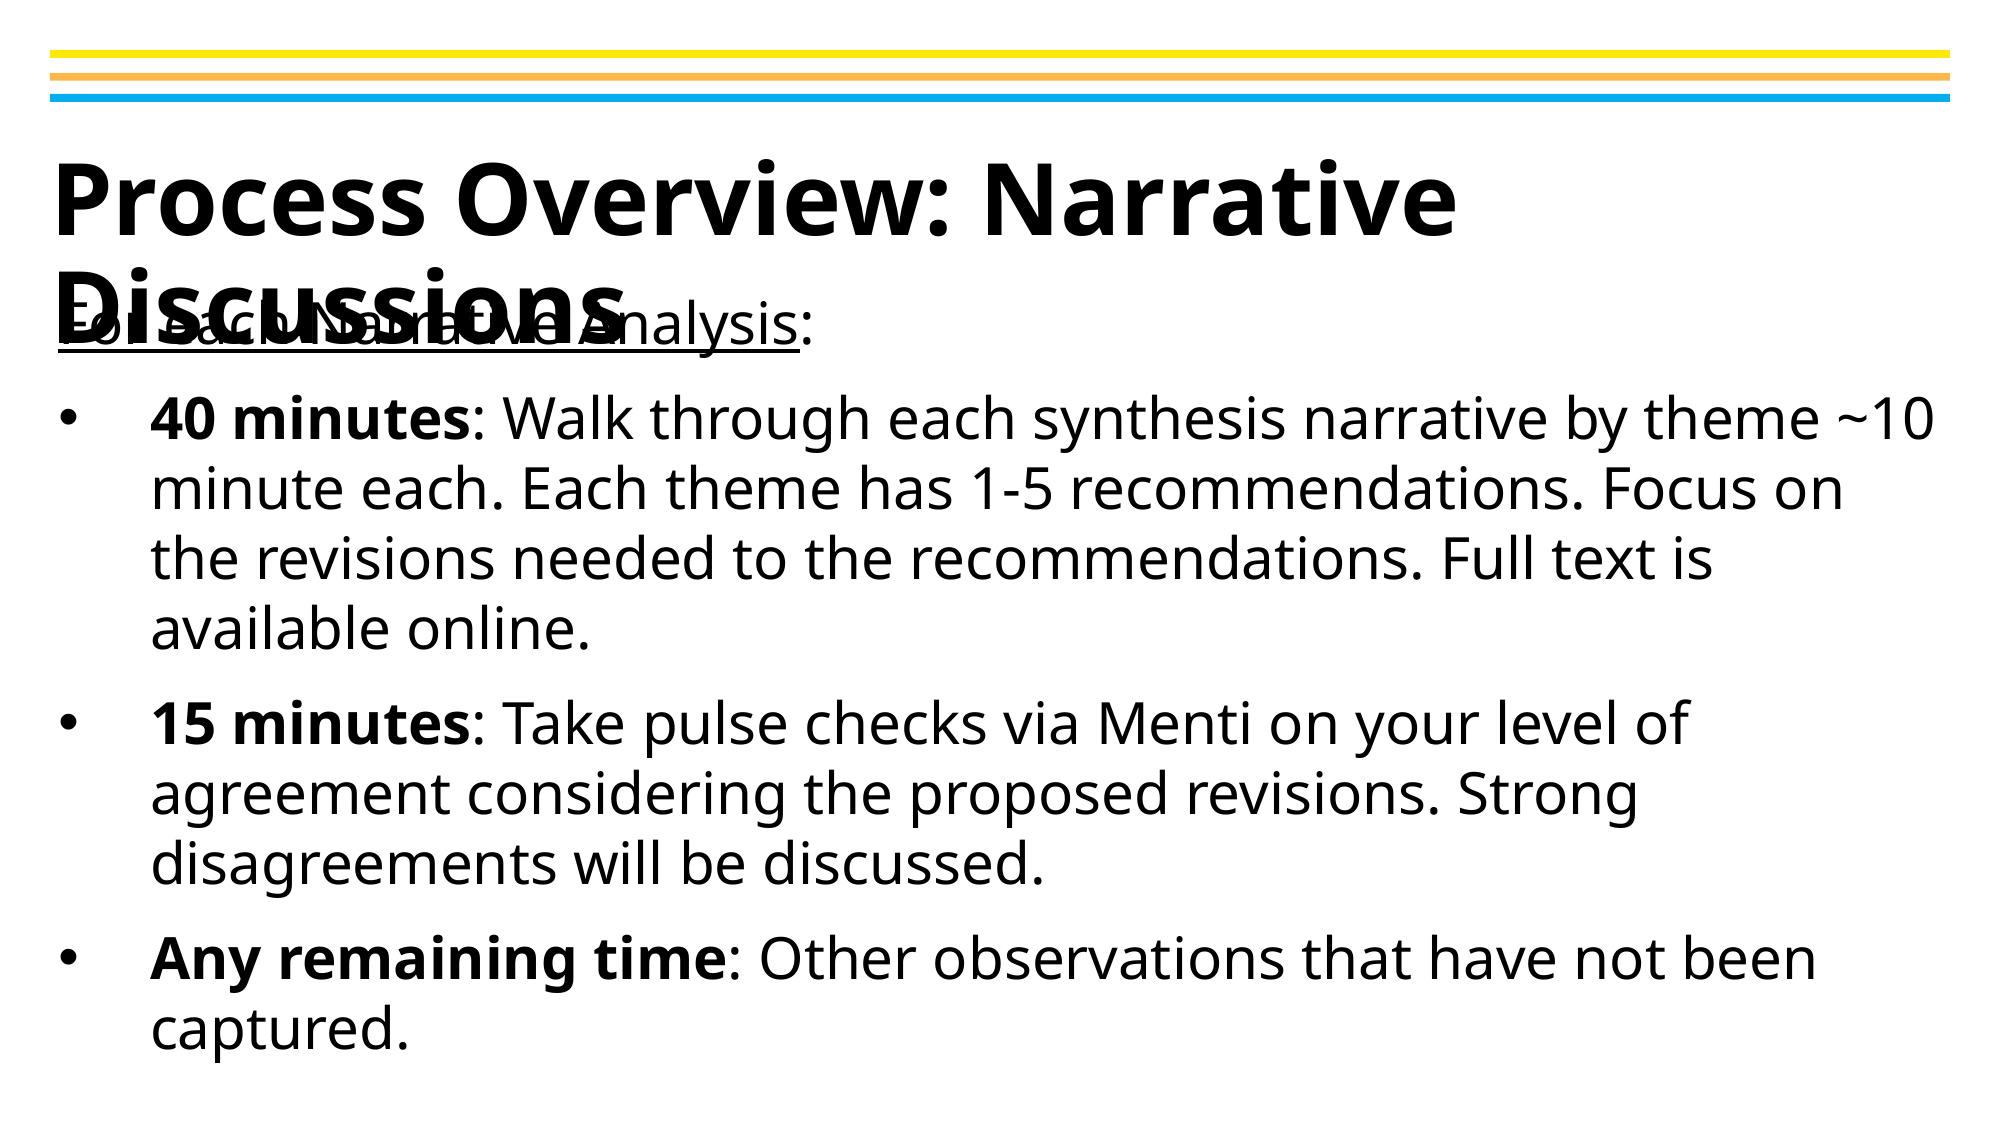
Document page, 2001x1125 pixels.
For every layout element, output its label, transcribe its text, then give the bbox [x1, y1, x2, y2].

list For each Narrative Analysis: 40 minutes: Walk through each synthesis narrative by theme ~10 minute each. Each theme has 1-5 recommendations. Focus on the revisions needed to the recommendations. Full text is available online. 15 minutes: Take pulse checks via Menti on your level of agreement considering the proposed revisions. Strong disagreements will be discussed. Any remaining time: Other observations that have not been captured. [50, 286, 1951, 1017]
title Process Overview: Narrative Discussions [50, 149, 1951, 259]
